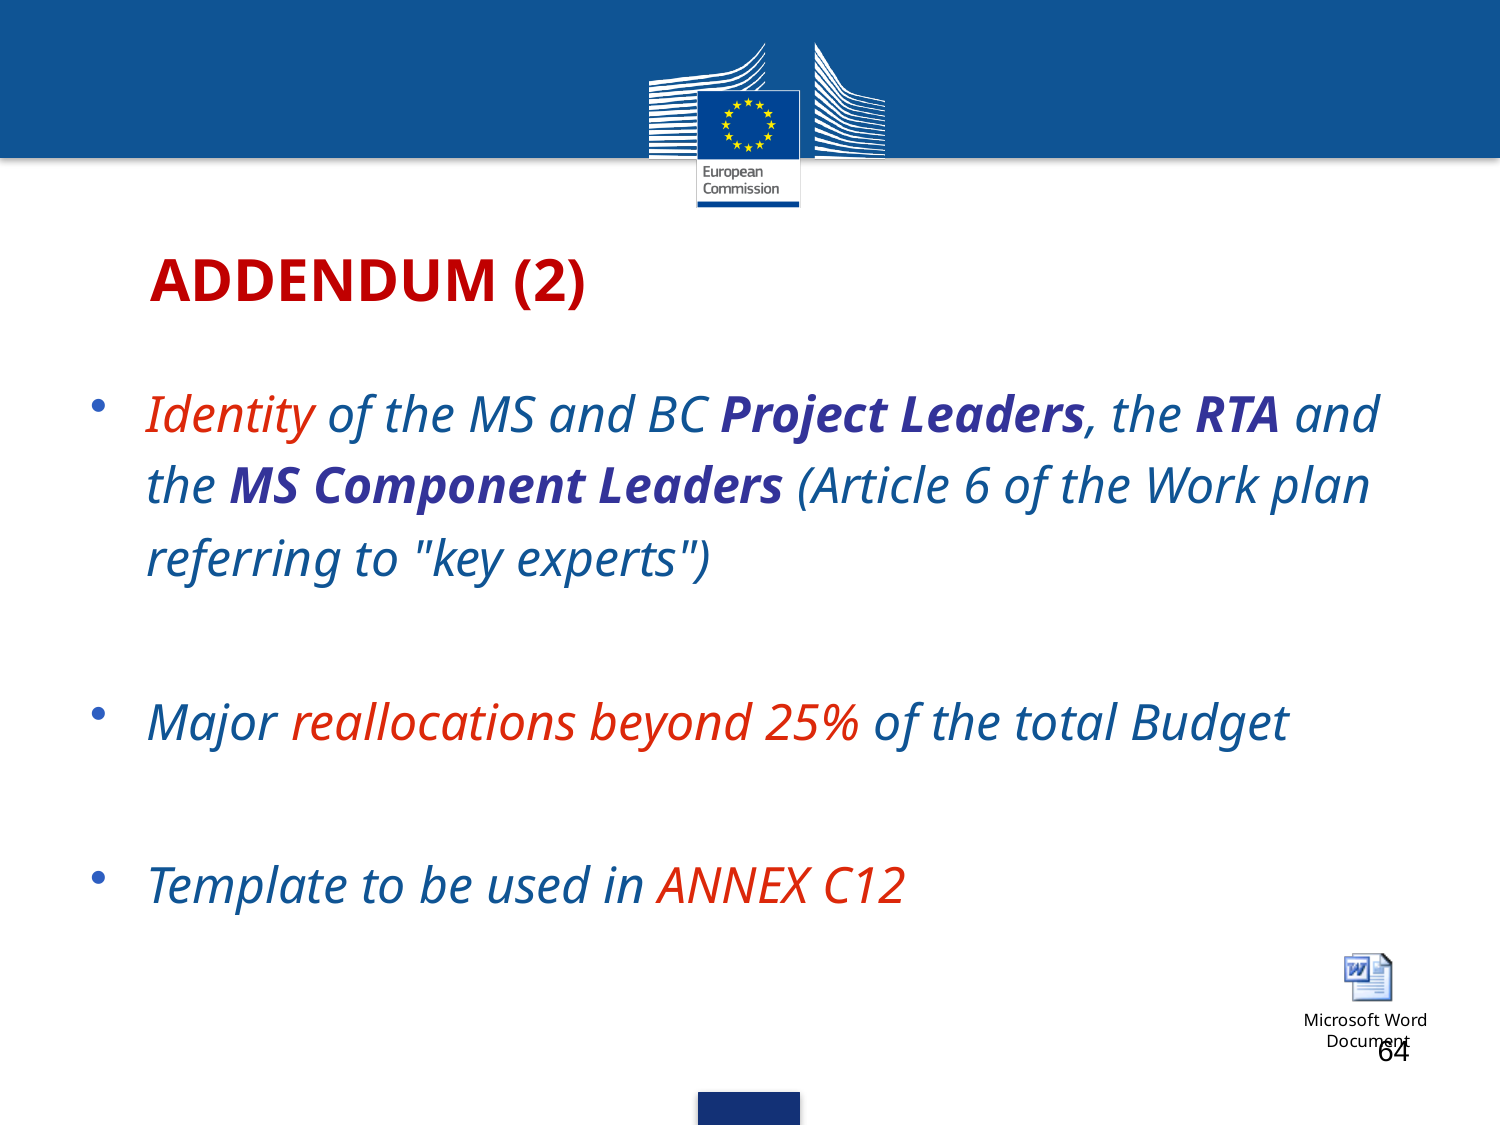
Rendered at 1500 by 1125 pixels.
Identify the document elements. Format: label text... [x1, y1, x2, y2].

slide_number 64 [1074, 1024, 1425, 1103]
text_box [1293, 951, 1444, 1070]
list Identity of the MS and BC Project Leaders, the RTA and the MS Component Leaders (Article 6 of the Work plan referring to "key experts") Major reallocations beyond 25% of the total Budget Template to be used in ANNEX C12 [75, 362, 1425, 1017]
title ADDENDUM (2) [76, 184, 1427, 373]
picture [649, 42, 885, 184]
